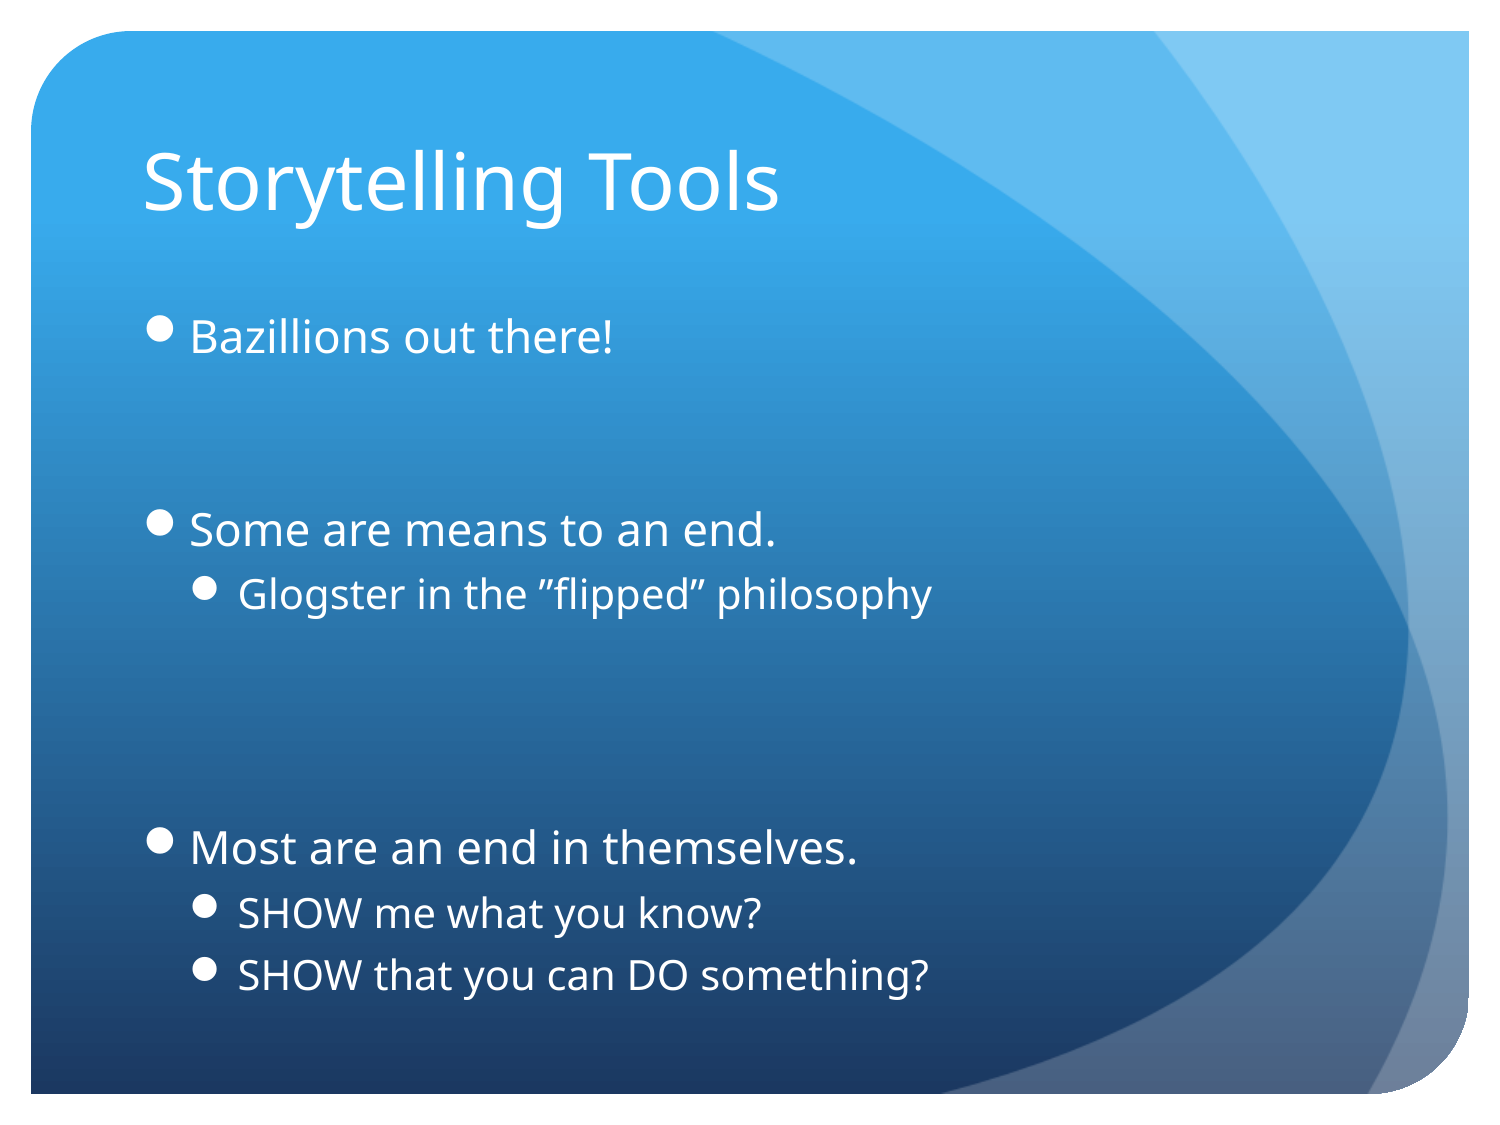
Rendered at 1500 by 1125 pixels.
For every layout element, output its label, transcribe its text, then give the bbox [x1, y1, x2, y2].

list Bazillions out there! Some are means to an end. Glogster in the ”flipped” philosophy Most are an end in themselves. SHOW me what you know? SHOW that you can DO something? [127, 299, 1372, 991]
picture [24, 30, 1473, 1094]
title Storytelling Tools [127, 62, 1372, 234]
